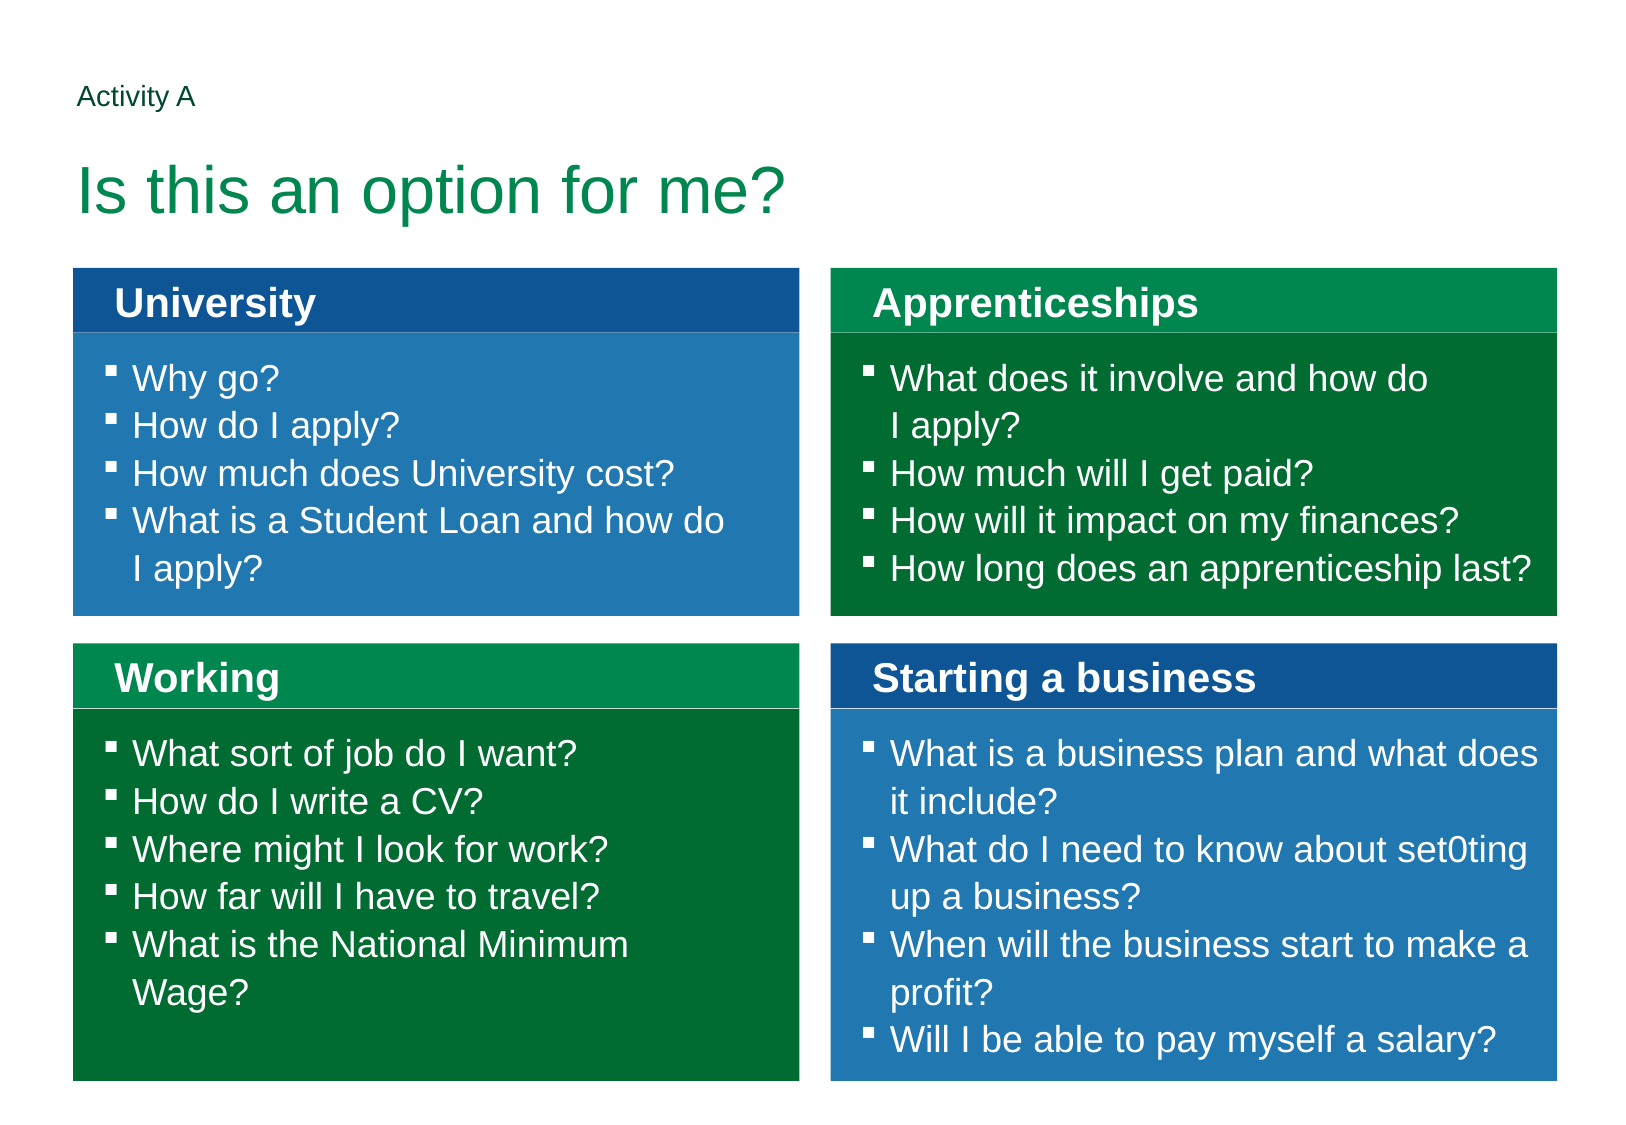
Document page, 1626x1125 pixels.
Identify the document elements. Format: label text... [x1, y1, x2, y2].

text_box Why go? How do I apply? How much does University cost? What is a Student Loan and how do I apply? [73, 333, 800, 616]
text_box University [73, 267, 800, 333]
text_box Starting a business [830, 643, 1558, 708]
title Activity A Is this an option for me? [76, 76, 1000, 241]
text_box Working [73, 643, 800, 708]
text_box What does it involve and how do I apply? How much will I get paid? How will it impact on my finances? How long does an apprenticeship last? [830, 333, 1558, 616]
text_box What is a business plan and what does it include? What do I need to know about set0ting up a business? When will the business start to make a profit? Will I be able to pay myself a salary? [830, 708, 1558, 1081]
text_box Apprenticeships [830, 267, 1558, 333]
text_box What sort of job do I want? How do I write a CV? Where might I look for work? How far will I have to travel? What is the National Minimum Wage? [73, 708, 800, 1081]
